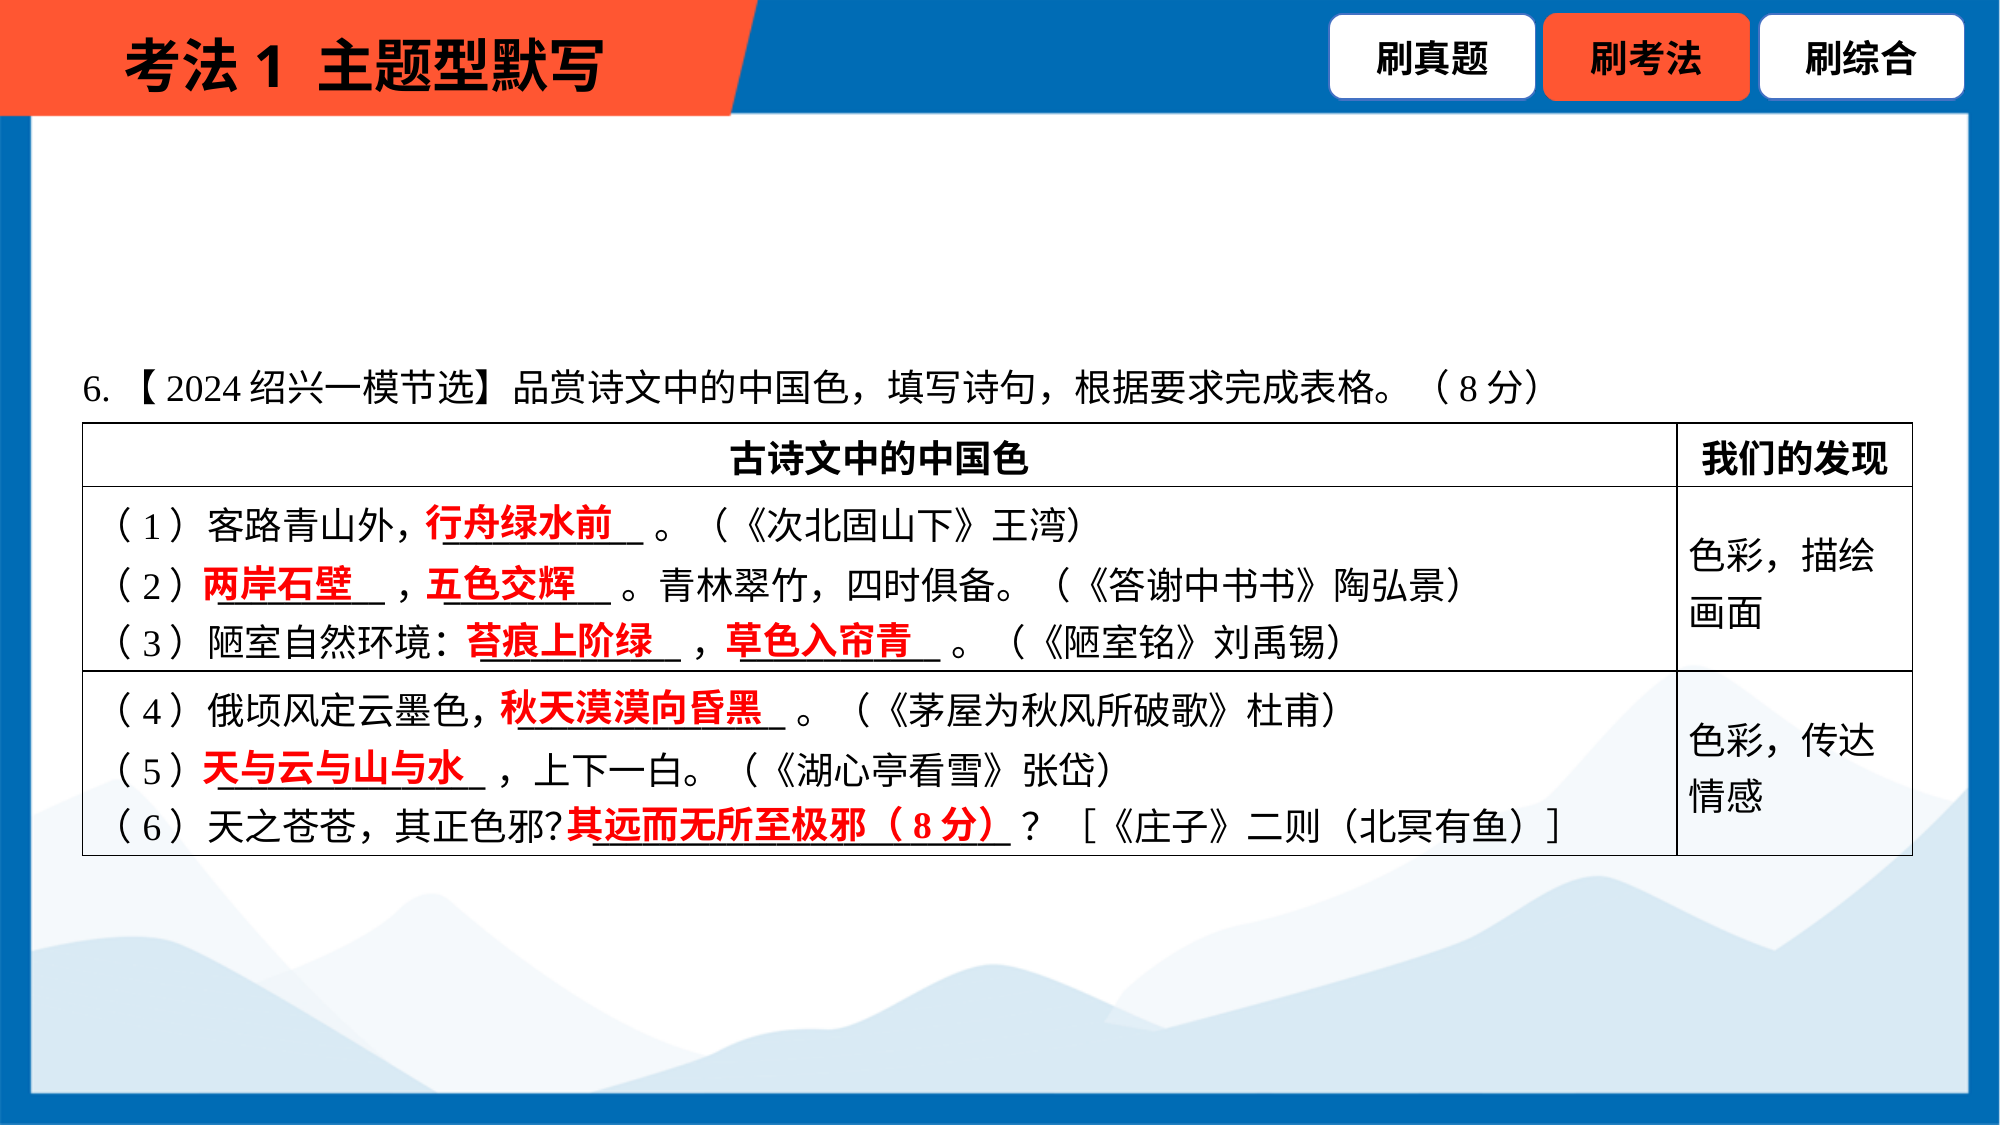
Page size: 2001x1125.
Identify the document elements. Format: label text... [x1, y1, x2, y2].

table_header 我们的发现 [1678, 424, 1912, 486]
table_cell 色彩，描绘 画面 [1678, 487, 1912, 670]
text_box 其远而无所至极邪（8分） [561, 789, 1021, 842]
table_cell （1）客路青山外，____________。（《次北固山下》王湾） （2）__________，__________。青林翠竹，四时俱备。（《答谢中书书》陶弘景） （3）陋室自然环境：____________，____________。（《陋室铭》刘禹锡） [83, 487, 1676, 670]
text_box 秋天漠漠向昏黑 [486, 672, 777, 725]
text_box 行舟绿水前 [411, 488, 627, 540]
table_cell （4）俄顷风定云墨色，________________。（《茅屋为秋风所破歌》杜甫） （5）________________，上下一白。（《湖心亭看雪》张岱） （6）天之苍苍，其正色邪？_________________________？［《庄子》二则（北冥有鱼）］ [83, 672, 1676, 855]
text_box 五色交辉 [411, 548, 590, 601]
text_box 天与云与山与水 [188, 733, 479, 785]
picture [0, 0, 2000, 1125]
text_box 6.【2024绍兴一模节选】品赏诗文中的中国色，填写诗句，根据要求完成表格。（8分） [82, 343, 1917, 403]
text_box 草色入帘青 [711, 605, 927, 658]
table_cell 色彩，传达 情感 [1678, 672, 1912, 855]
table_header 古诗文中的中国色 [83, 424, 1676, 486]
text_box 两岸石壁 [188, 548, 367, 601]
text_box 苔痕上阶绿 [451, 605, 667, 658]
